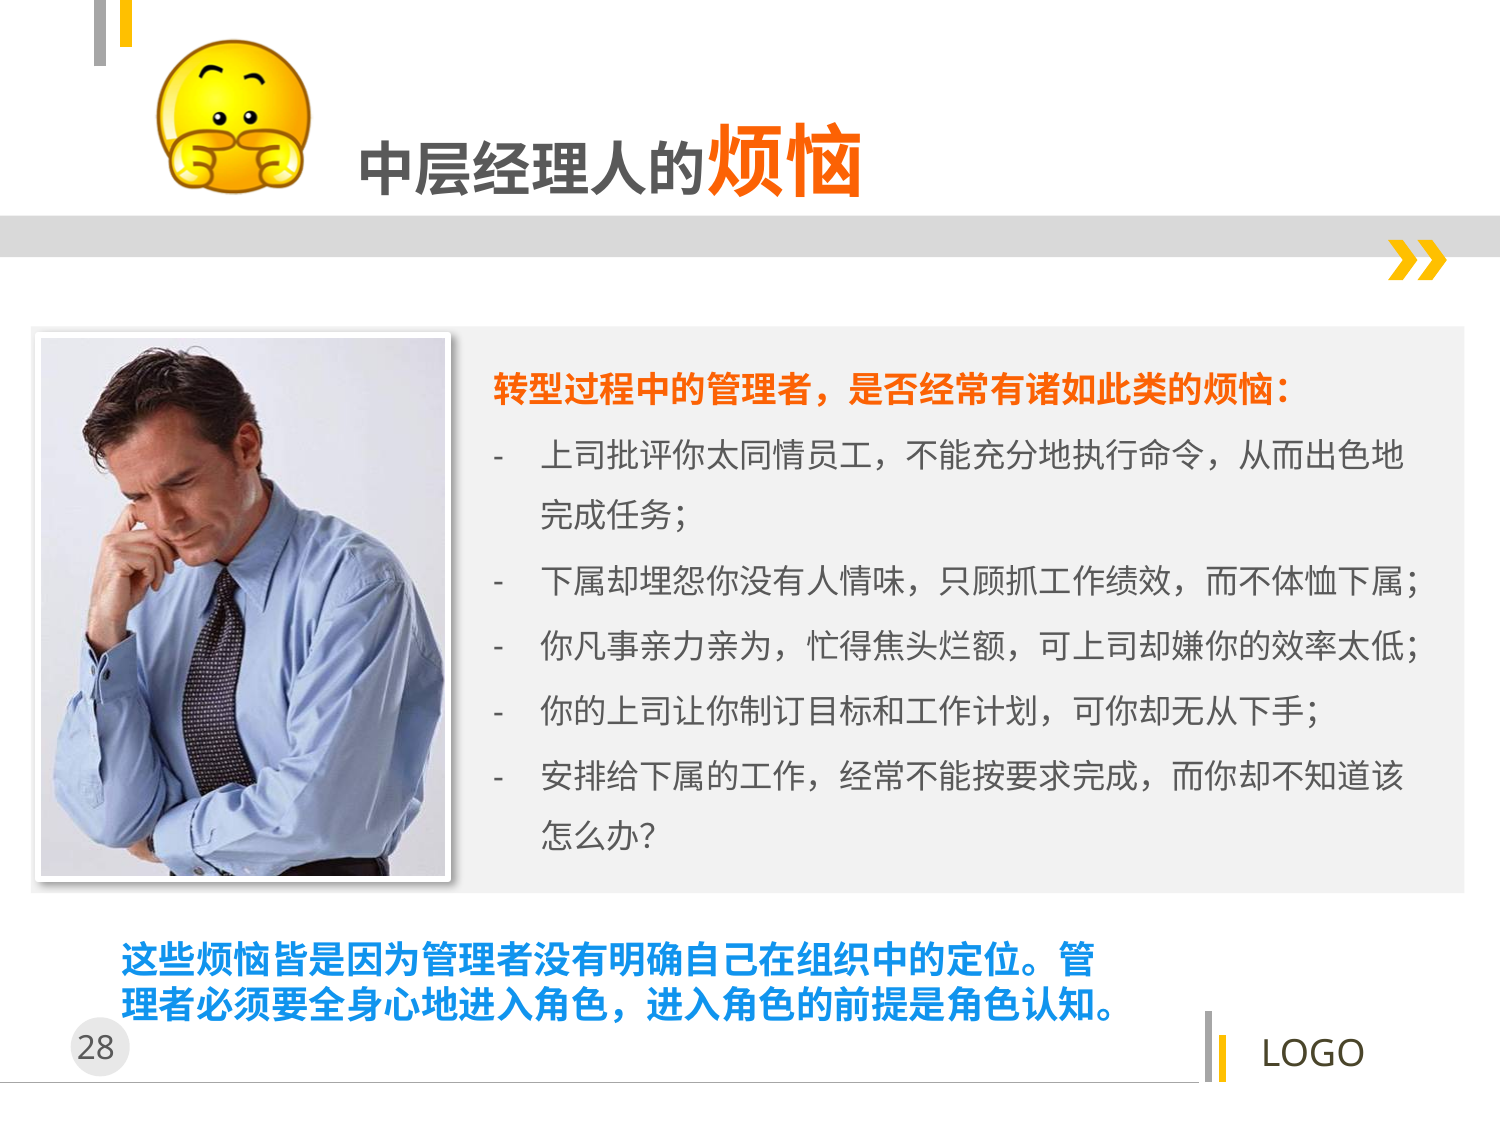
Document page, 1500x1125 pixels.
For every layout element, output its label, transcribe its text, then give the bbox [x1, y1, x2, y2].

text_box 转型过程中的管理者，是否经常有诸如此类的烦恼： 上司批评你太同情员工，不能充分地执行命令，从而出色地完成任务； 下属却埋怨你没有人情味，只顾抓工作绩效，而不体恤下属； 你凡事亲力亲为，忙得焦头烂额，可上司却嫌你的效率太低； 你的上司让你制订目标和工作计划，可你却无从下手； 安排给下属的工作，经常不能按要求完成，而你却不知道该怎么办？ [478, 338, 1433, 863]
text_box 这些烦恼皆是因为管理者没有明确自己在组织中的定位。管理者必须要全身心地进入角色，进入角色的前提是角色认知。 [106, 928, 1140, 1034]
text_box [0, 215, 1500, 281]
picture [41, 337, 446, 877]
text_box [29, 324, 1466, 895]
text_box 中层经理人的烦恼 [341, 121, 1157, 197]
picture [148, 34, 322, 197]
